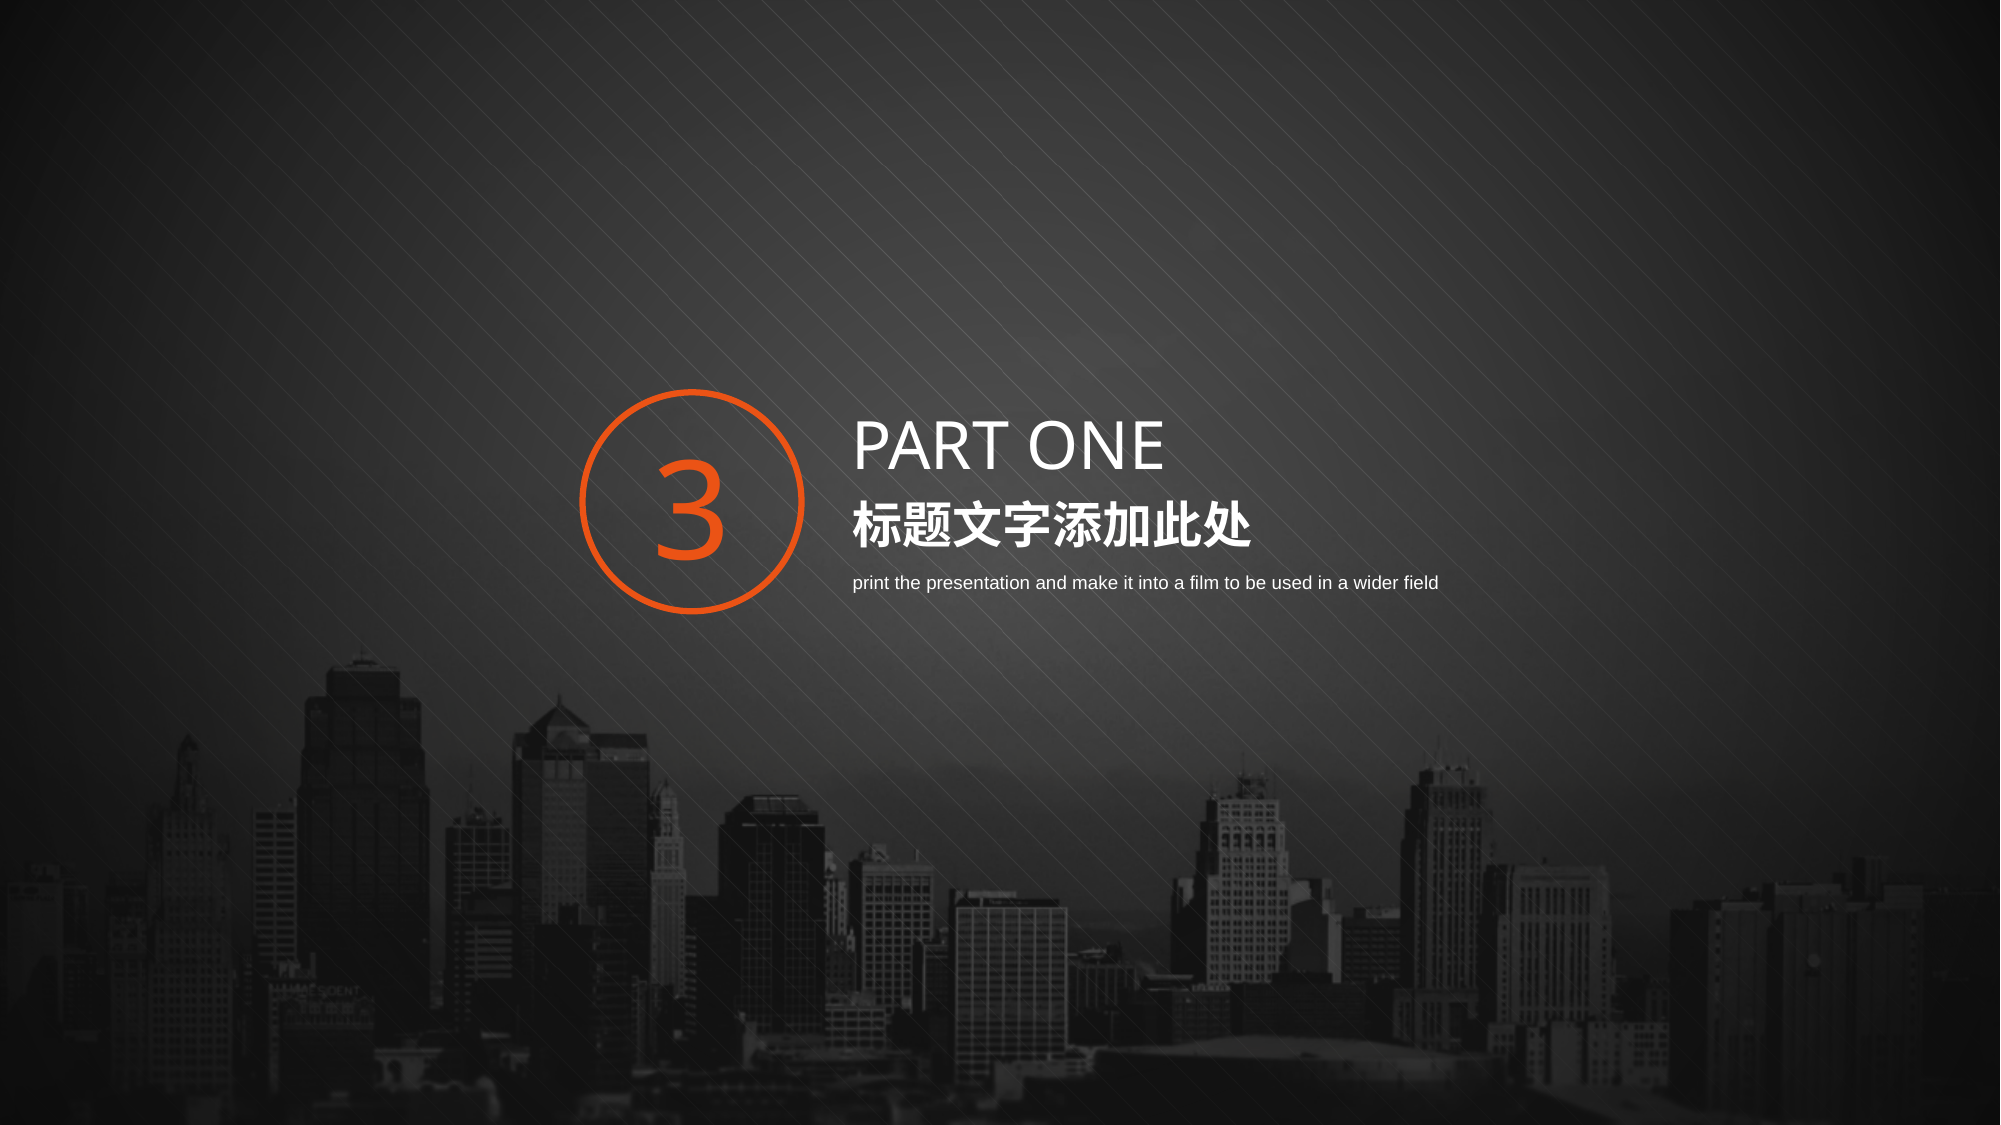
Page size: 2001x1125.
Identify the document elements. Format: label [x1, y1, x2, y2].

text_box [836, 395, 1640, 599]
text_box [582, 392, 802, 612]
picture [0, 0, 2000, 1125]
